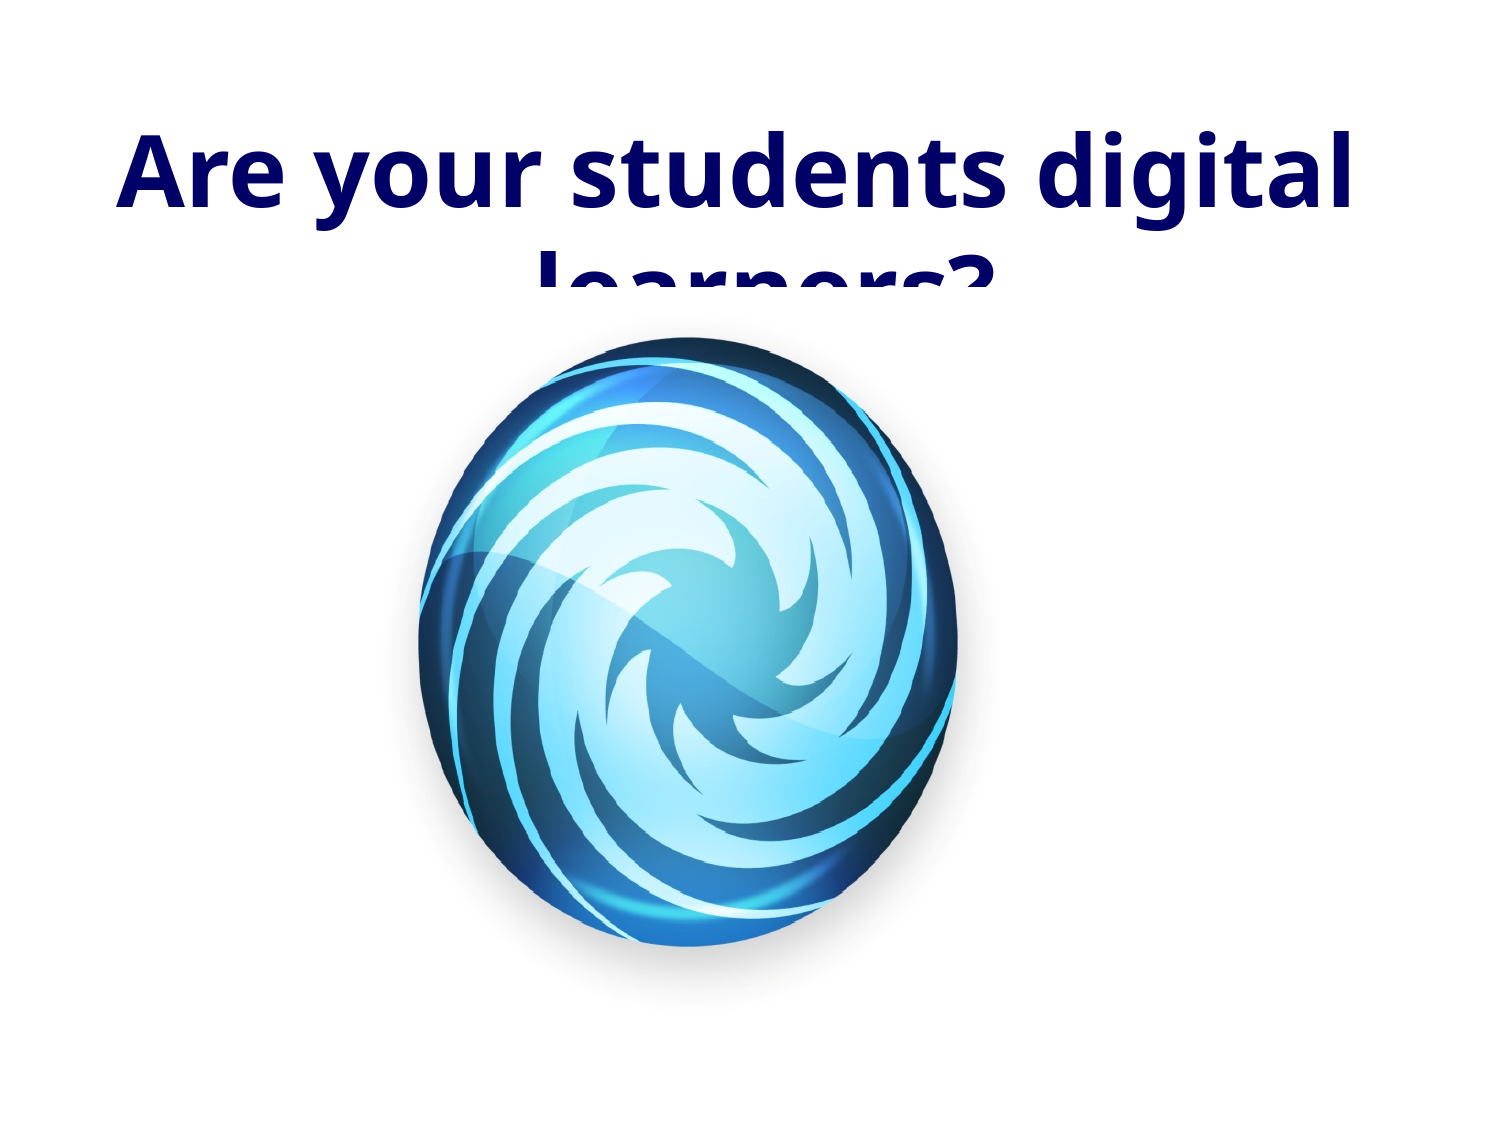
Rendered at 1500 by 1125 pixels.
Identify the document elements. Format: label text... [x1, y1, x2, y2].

list Are your students digital learners? [62, 99, 1413, 1080]
picture [362, 287, 1001, 1038]
